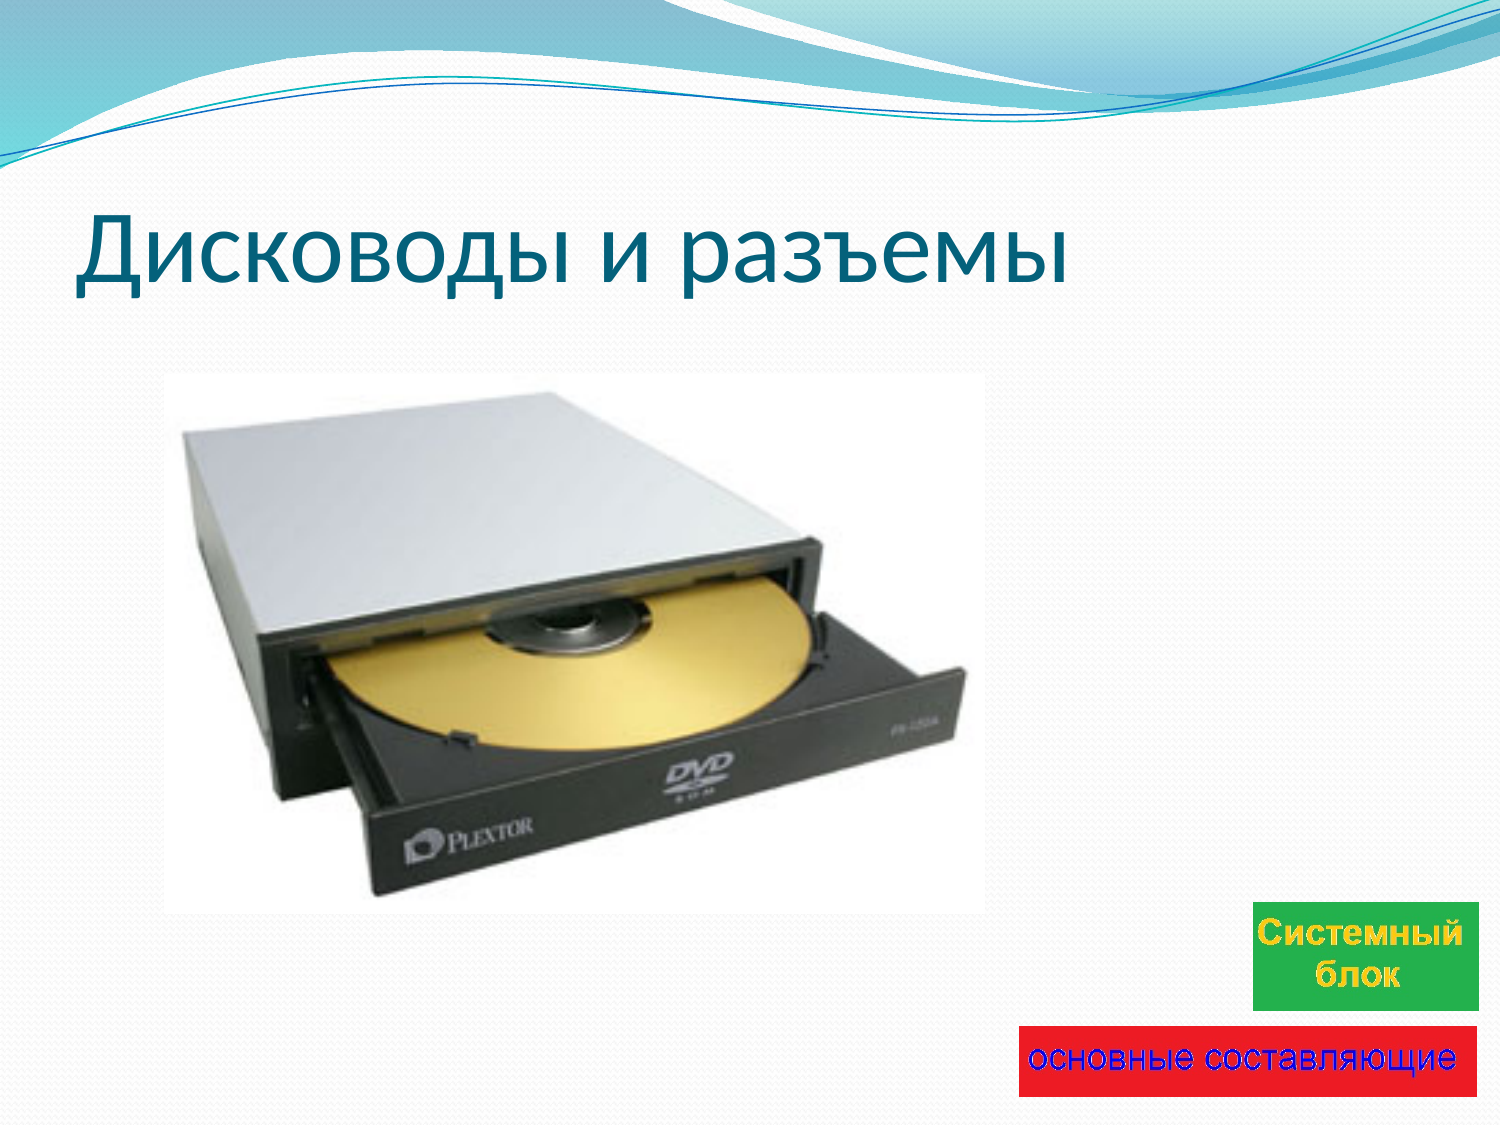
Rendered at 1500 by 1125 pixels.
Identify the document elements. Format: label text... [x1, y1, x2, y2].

picture [1019, 1026, 1477, 1098]
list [163, 374, 986, 915]
picture [1253, 902, 1480, 1011]
title Дисководы и разъемы [75, 115, 1425, 303]
